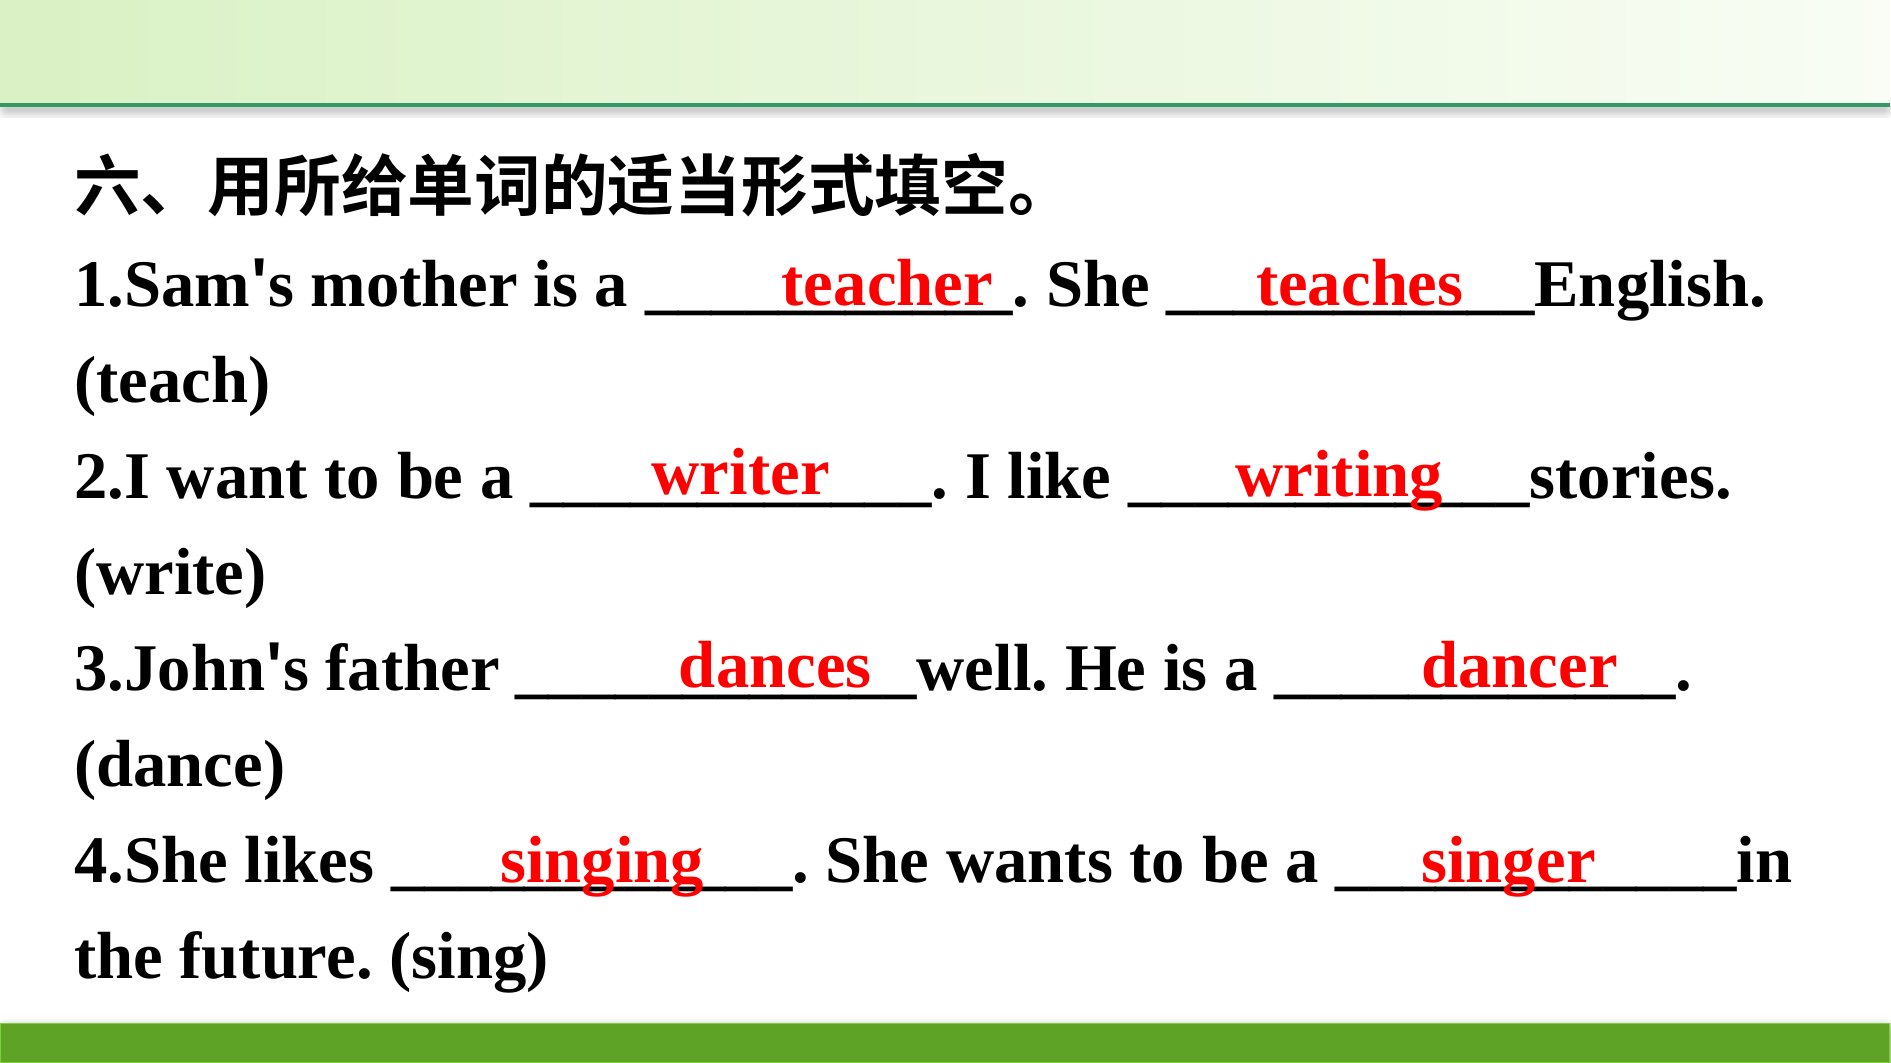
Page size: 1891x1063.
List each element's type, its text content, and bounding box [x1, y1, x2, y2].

text_box writing [1220, 422, 1459, 517]
text_box singing [485, 808, 720, 904]
text_box teacher [767, 231, 1009, 326]
text_box singer [1406, 808, 1611, 904]
text_box teaches [1241, 231, 1480, 327]
text_box dancer [1406, 613, 1634, 709]
text_box 六、用所给单词的适当形式填空。 1.Sam's mother is a ___________. She ___________English. (teach) 2.I want to be a ____________. I like ____________stories. (write) 3.John's father ____________well. He is a ____________. (dance) 4.She likes ____________. She wants to be a ____________in the future. (sing) [59, 120, 1833, 999]
text_box dances [664, 613, 887, 709]
text_box writer [637, 420, 846, 515]
